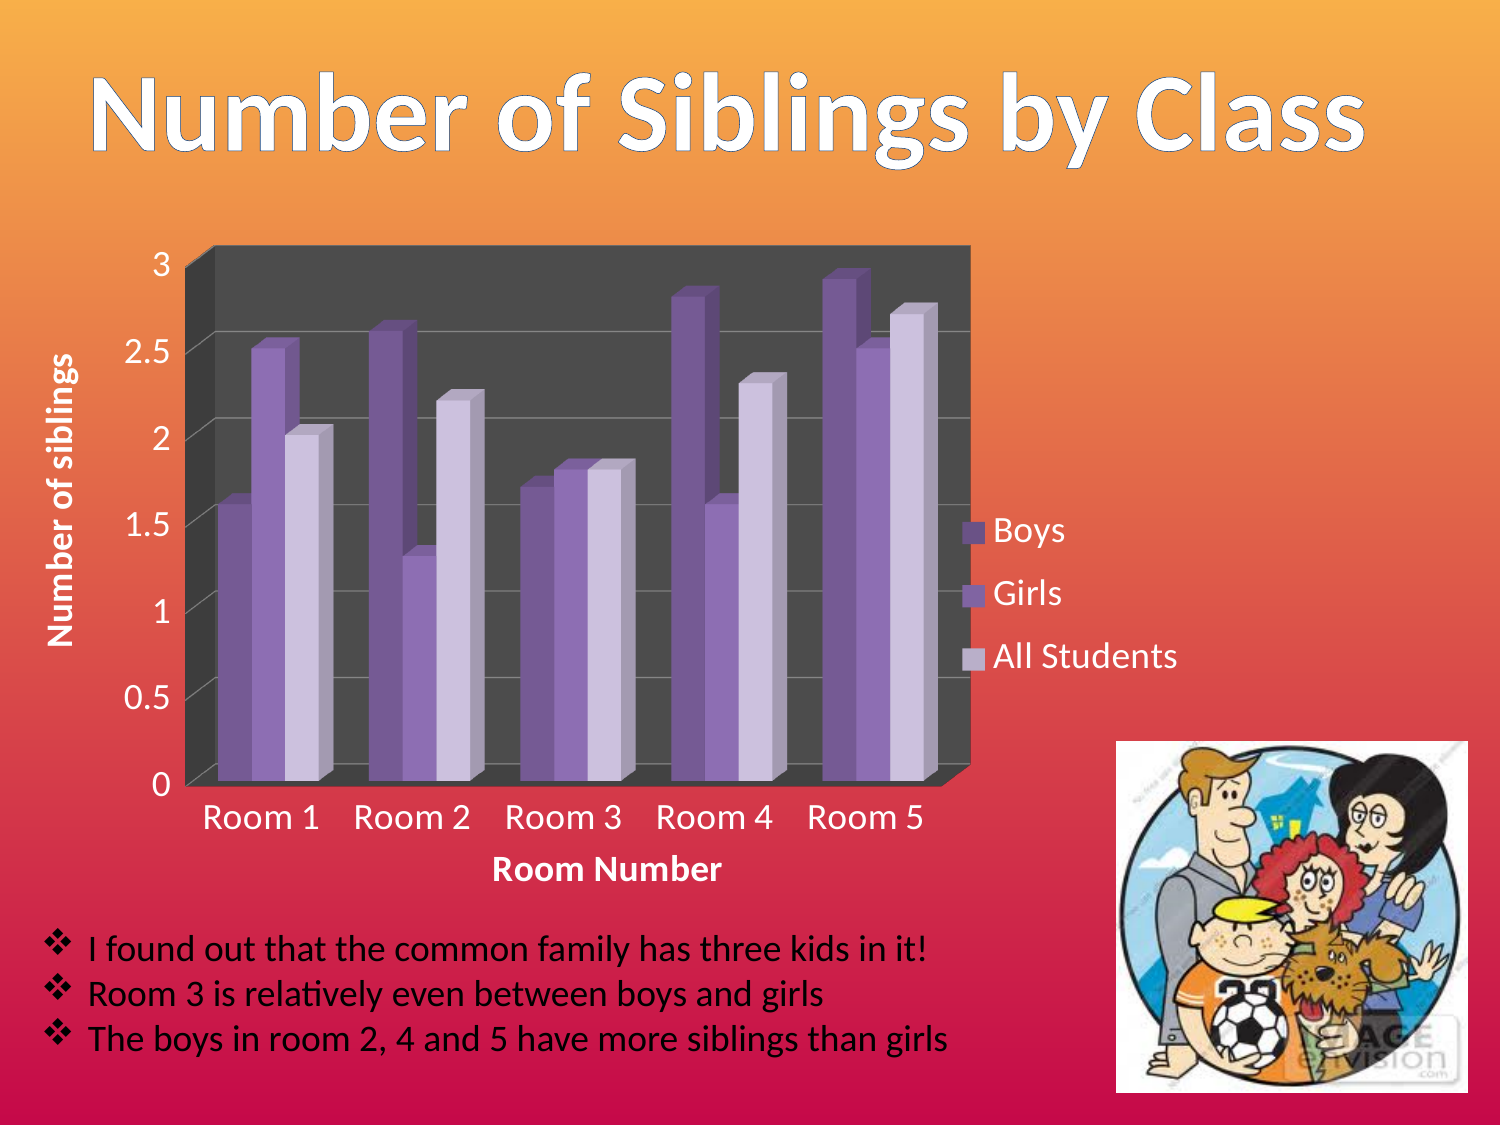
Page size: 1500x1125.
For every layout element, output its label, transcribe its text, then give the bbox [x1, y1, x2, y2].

text_box Number of Siblings by Class [71, 30, 1384, 181]
text_box I found out that the common family has three kids in it! Room 3 is relatively even between boys and girls The boys in room 2, 4 and 5 have more siblings than girls [26, 917, 1149, 1112]
picture [1115, 740, 1468, 1094]
chart [26, 219, 1195, 903]
